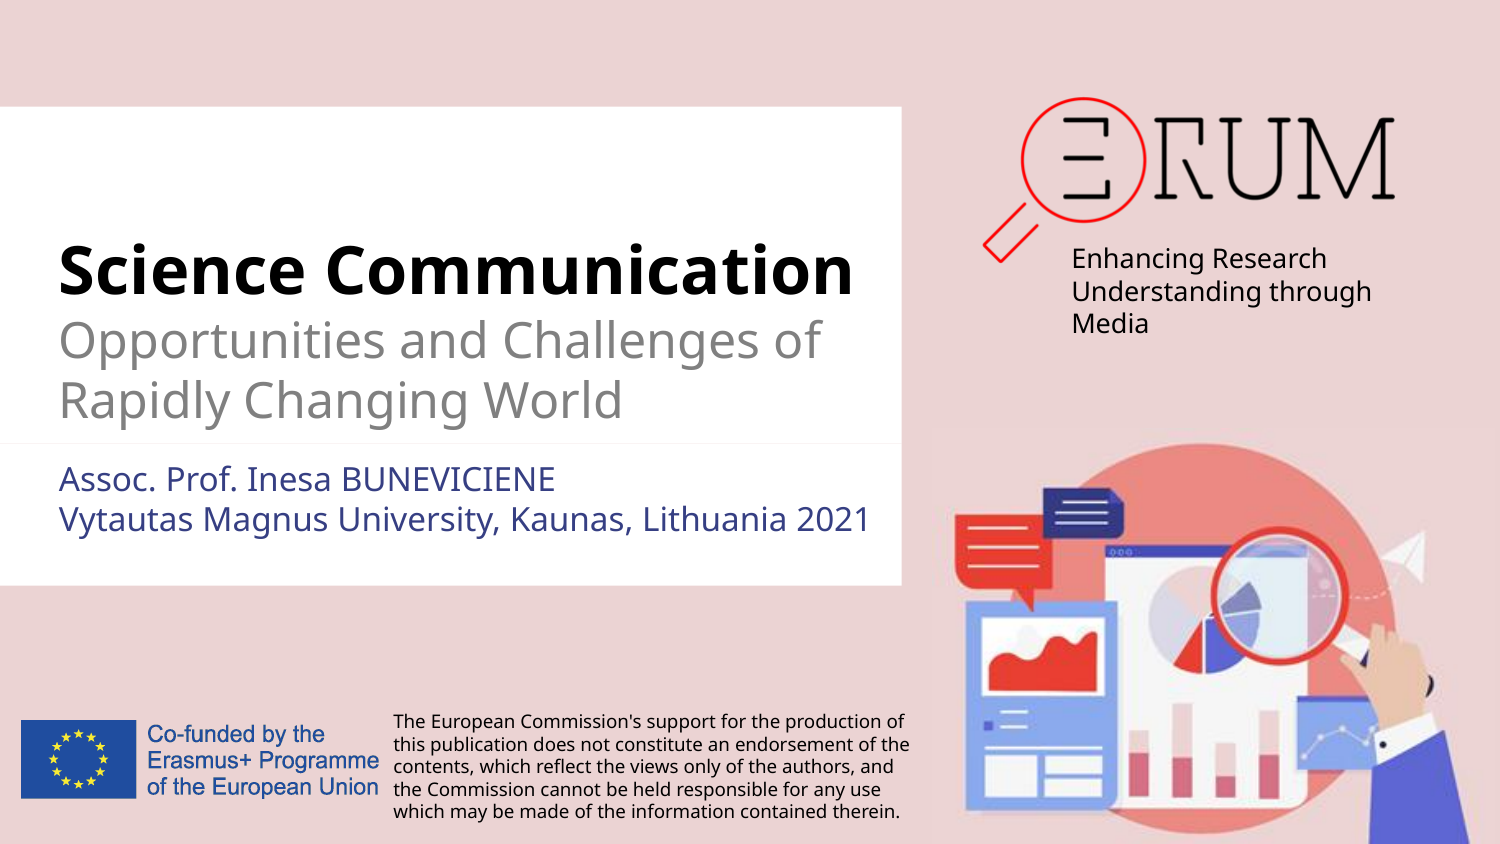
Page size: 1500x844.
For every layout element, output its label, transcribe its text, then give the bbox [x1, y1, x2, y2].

title Science Communication Opportunities and Challenges of Rapidly Changing World [0, 106, 902, 443]
picture [21, 720, 379, 799]
picture [932, 428, 1495, 844]
picture [901, 67, 1475, 283]
subtitle Assoc. Prof. Inesa BUNEVICIENE Vytautas Magnus University, Kaunas, Lithuania 2021 [0, 443, 902, 586]
